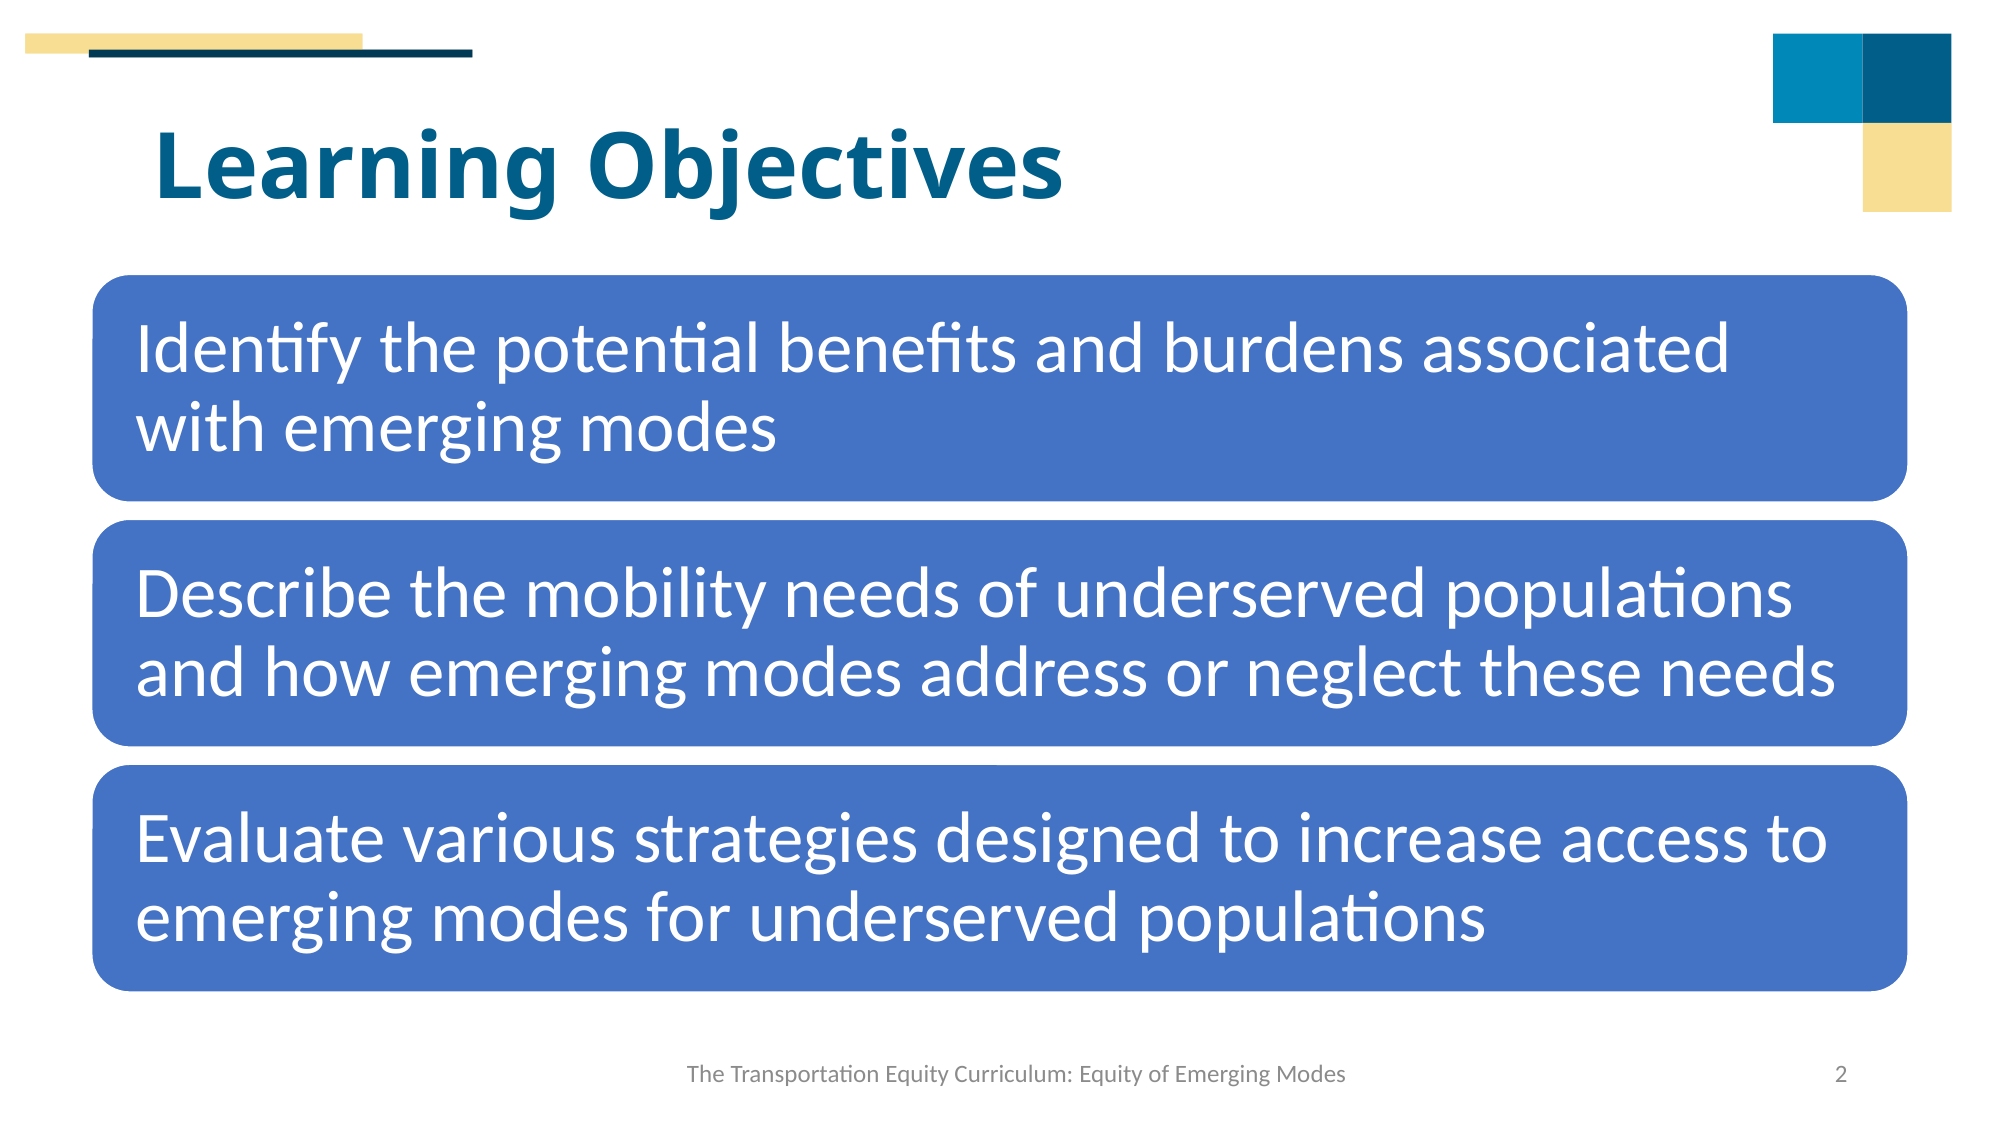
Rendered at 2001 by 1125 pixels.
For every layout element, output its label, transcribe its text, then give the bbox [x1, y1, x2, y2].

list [91, 243, 1909, 1023]
footer The Transportation Equity Curriculum: Equity of Emerging Modes [662, 1042, 1372, 1103]
title Learning Objectives [137, 59, 1863, 243]
slide_number 2 [1412, 1042, 1863, 1103]
